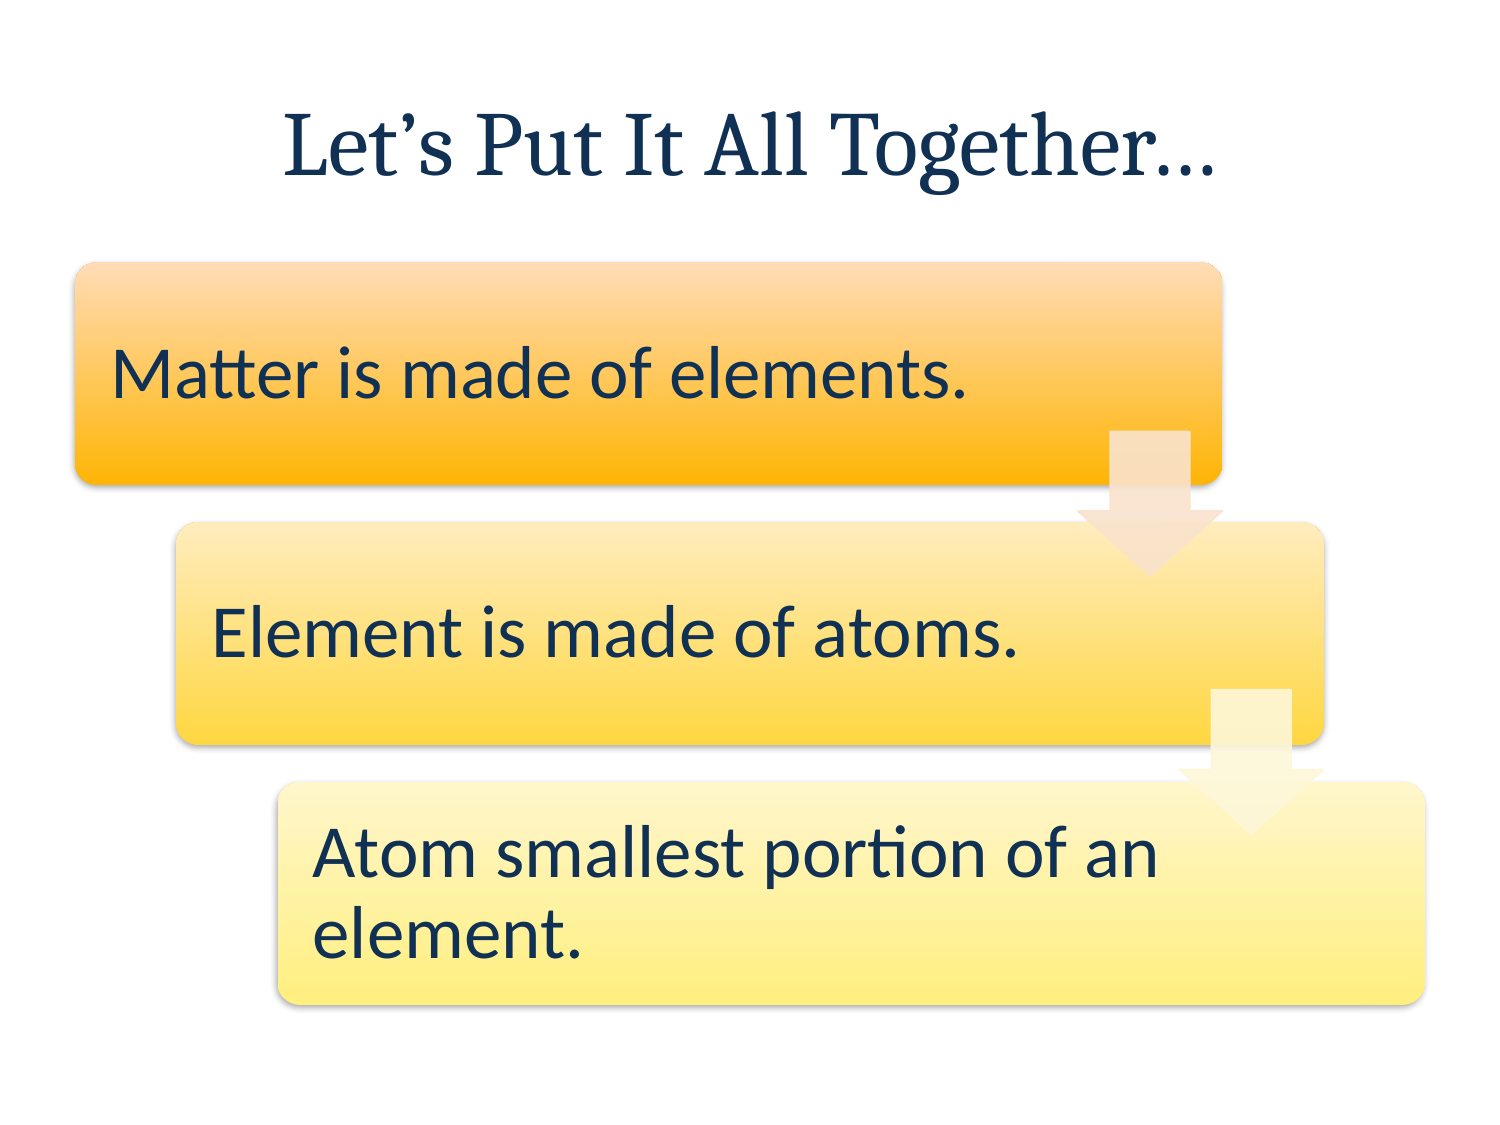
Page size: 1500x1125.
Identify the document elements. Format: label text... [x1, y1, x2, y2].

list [74, 262, 1426, 1006]
title Let’s Put It All Together… [75, 45, 1425, 233]
